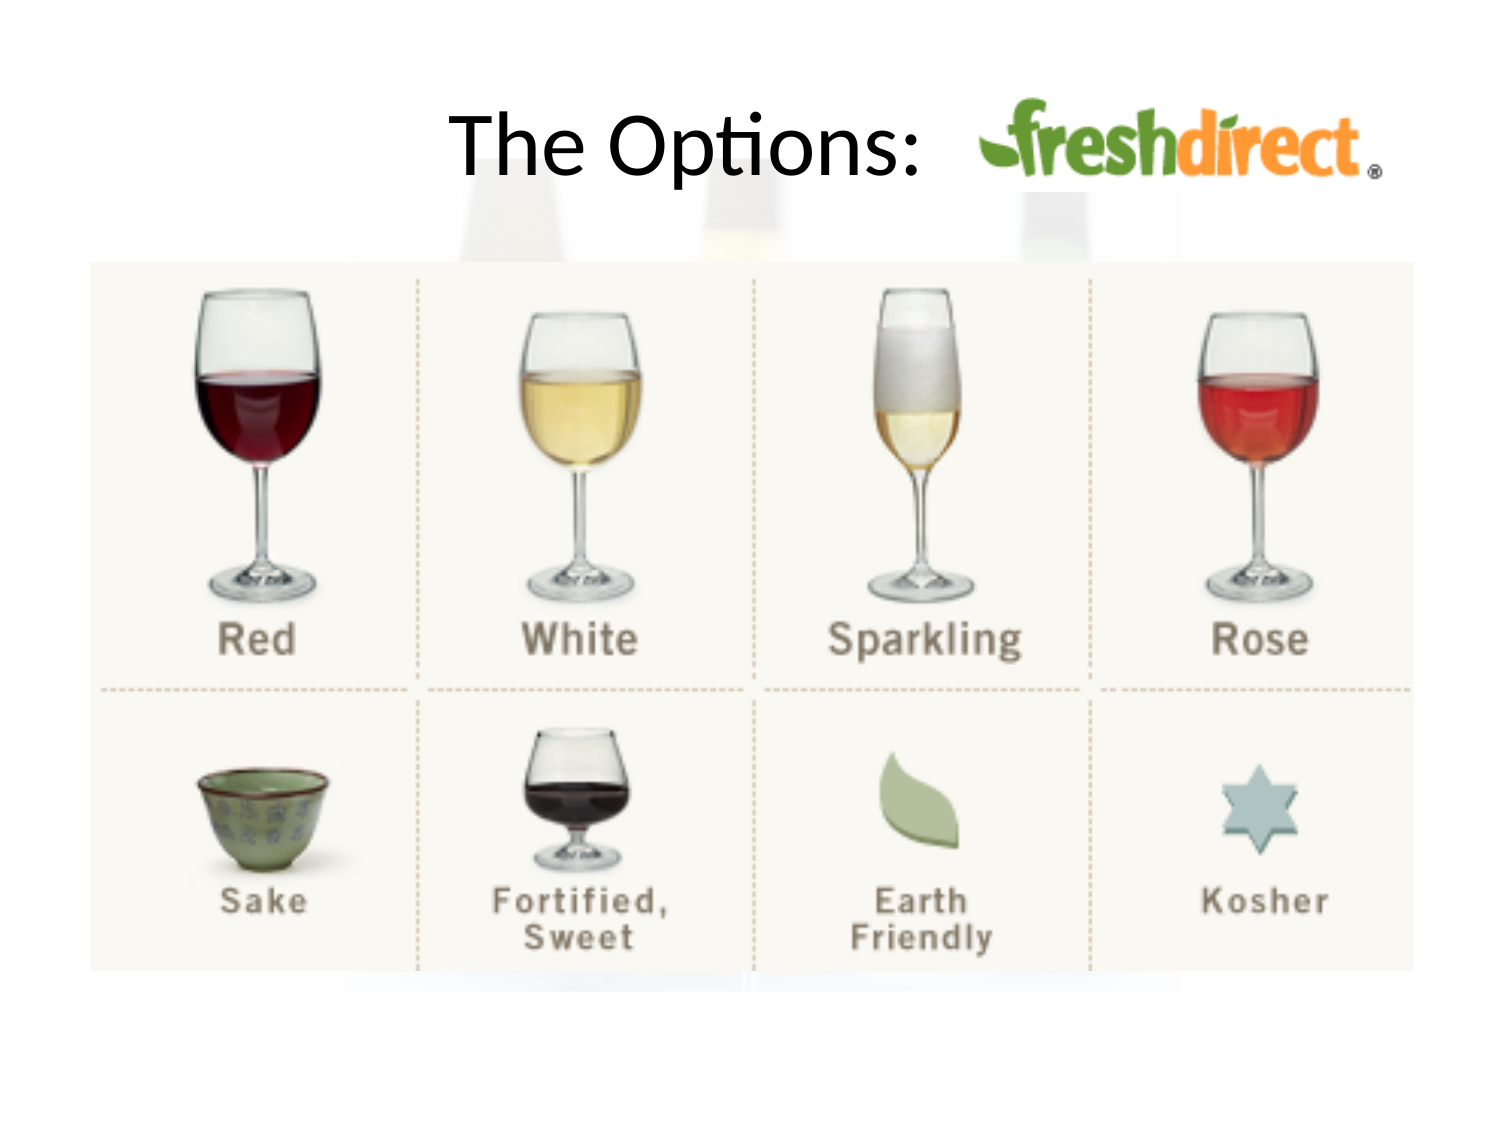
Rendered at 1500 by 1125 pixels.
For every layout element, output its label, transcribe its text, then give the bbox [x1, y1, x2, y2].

title The Options: . [75, 45, 1425, 233]
picture [90, 262, 1414, 971]
picture [963, 73, 1391, 193]
